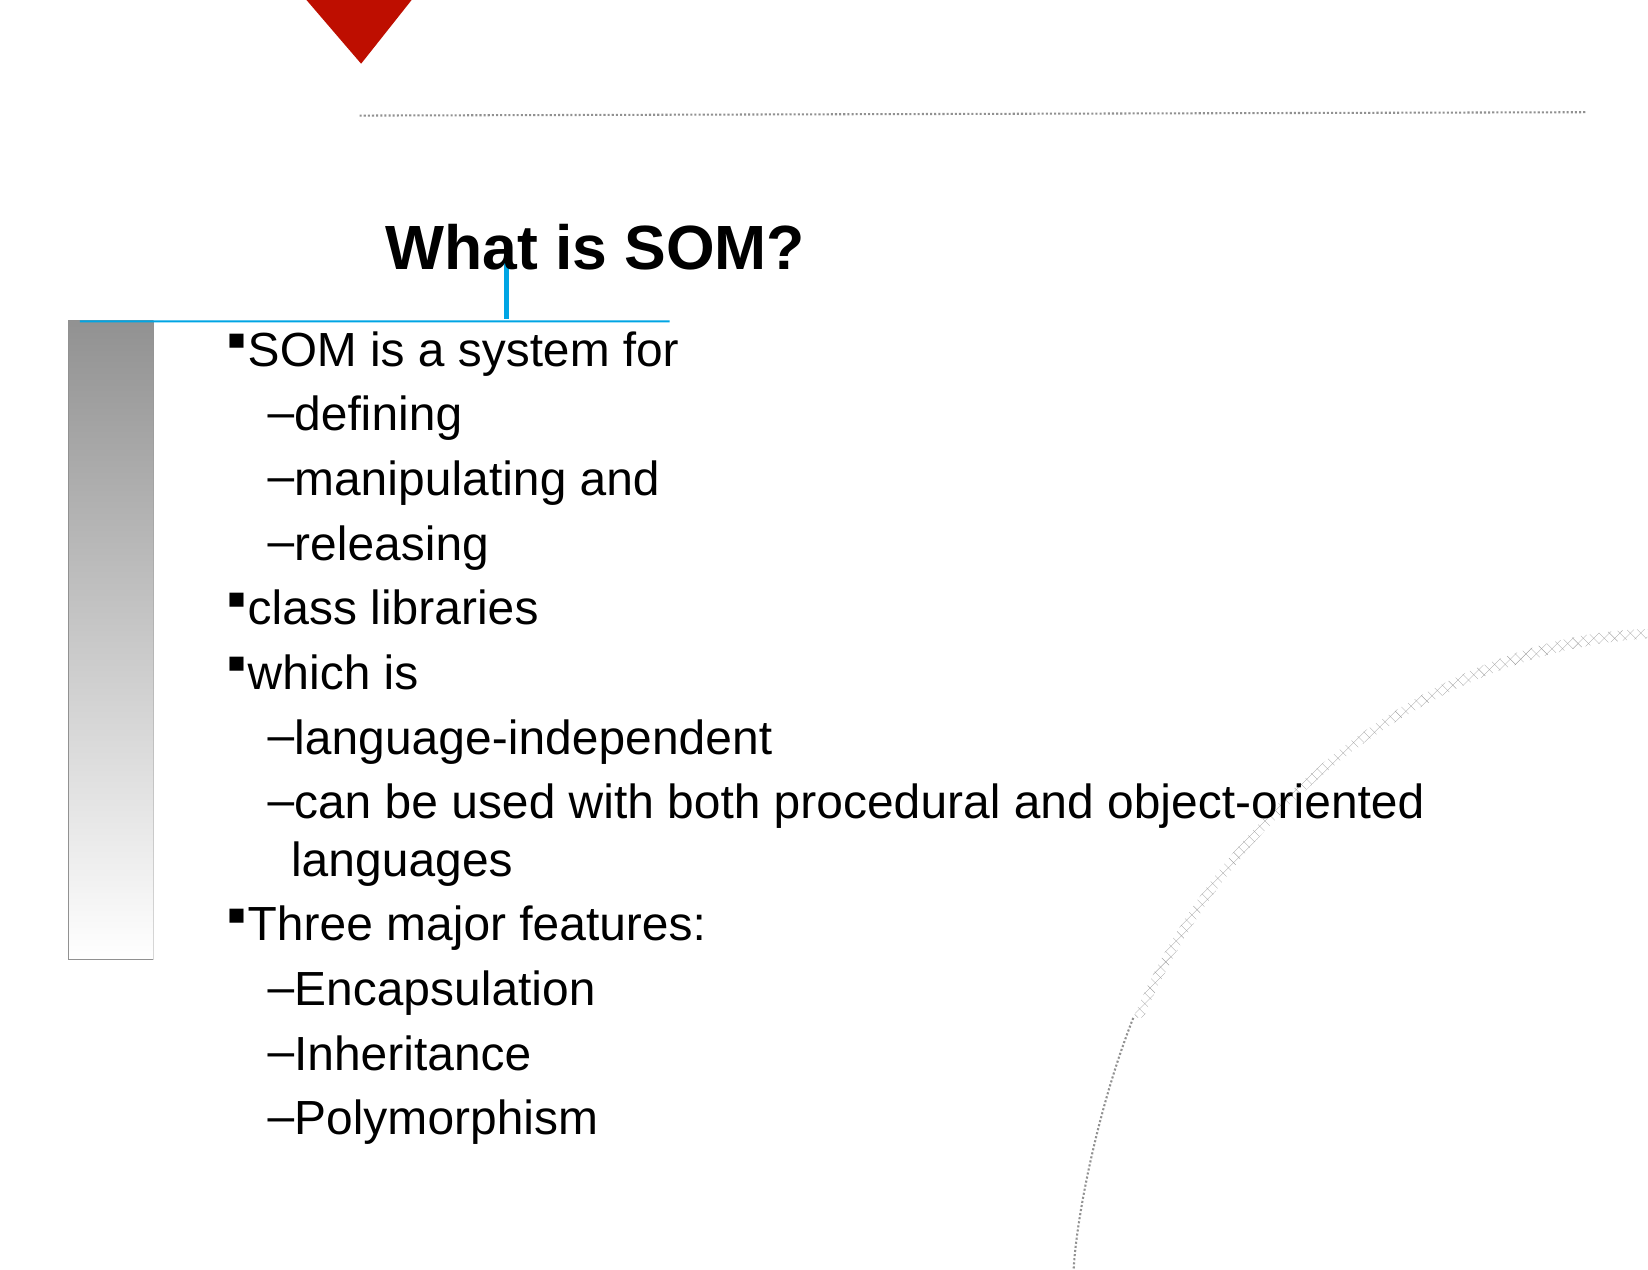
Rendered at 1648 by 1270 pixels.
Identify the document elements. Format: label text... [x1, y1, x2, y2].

text_box SOM is a system for defining manipulating and releasing class libraries which is language-independent can be used with both procedural and object-oriented languages Three major features: Encapsulation Inheritance Polymorphism [225, 318, 1530, 1145]
text_box What is SOM? [385, 206, 1536, 282]
